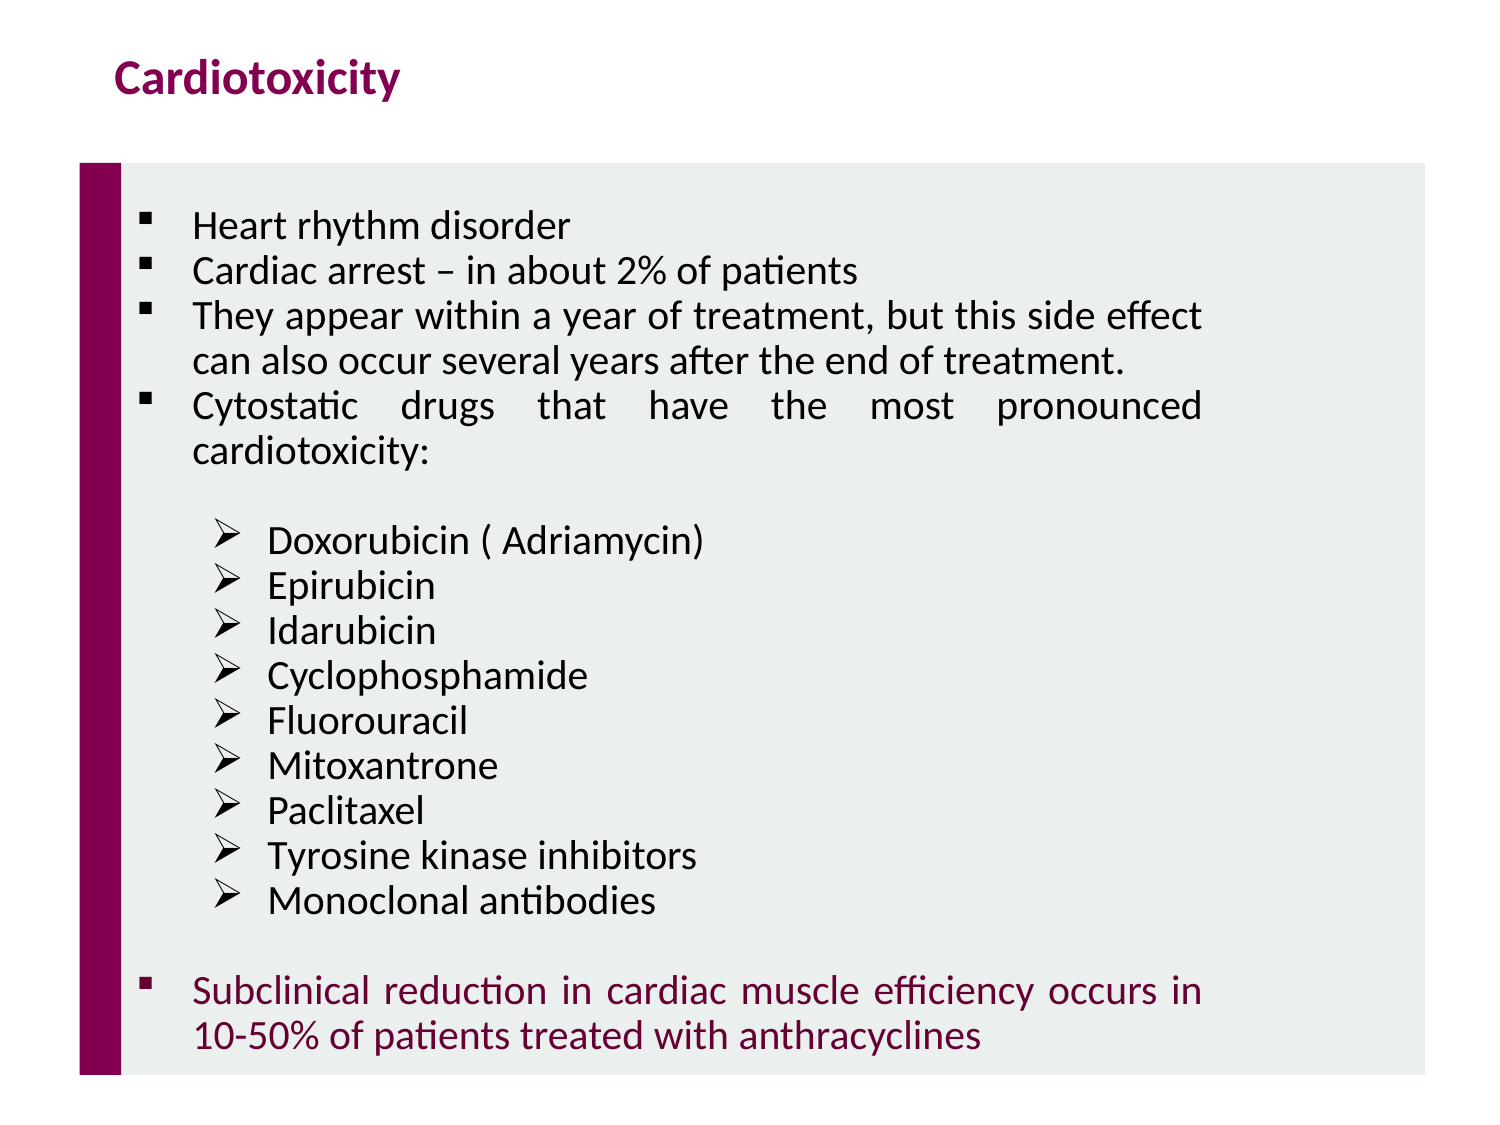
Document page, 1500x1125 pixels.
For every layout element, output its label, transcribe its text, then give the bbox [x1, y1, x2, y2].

text_box [79, 162, 122, 1076]
text_box Cardiotoxicity [99, 37, 1388, 113]
text_box Heart rhythm disorder Cardiac arrest – in about 2% of patients They appear within a year of treatment, but this side effect can also occur several years after the end of treatment. Cytostatic drugs that have the most pronounced cardiotoxicity: Doxorubicin ( Adriamycin) Epirubicin Idarubicin Cyclophosphamide Fluorouracil Mitoxantrone Paclitaxel Tyrosine kinase inhibitors Monoclonal antibodies Subclinical reduction in cardiac muscle efficiency occurs in 10-50% of patients treated with anthracyclines [122, 162, 1426, 1076]
